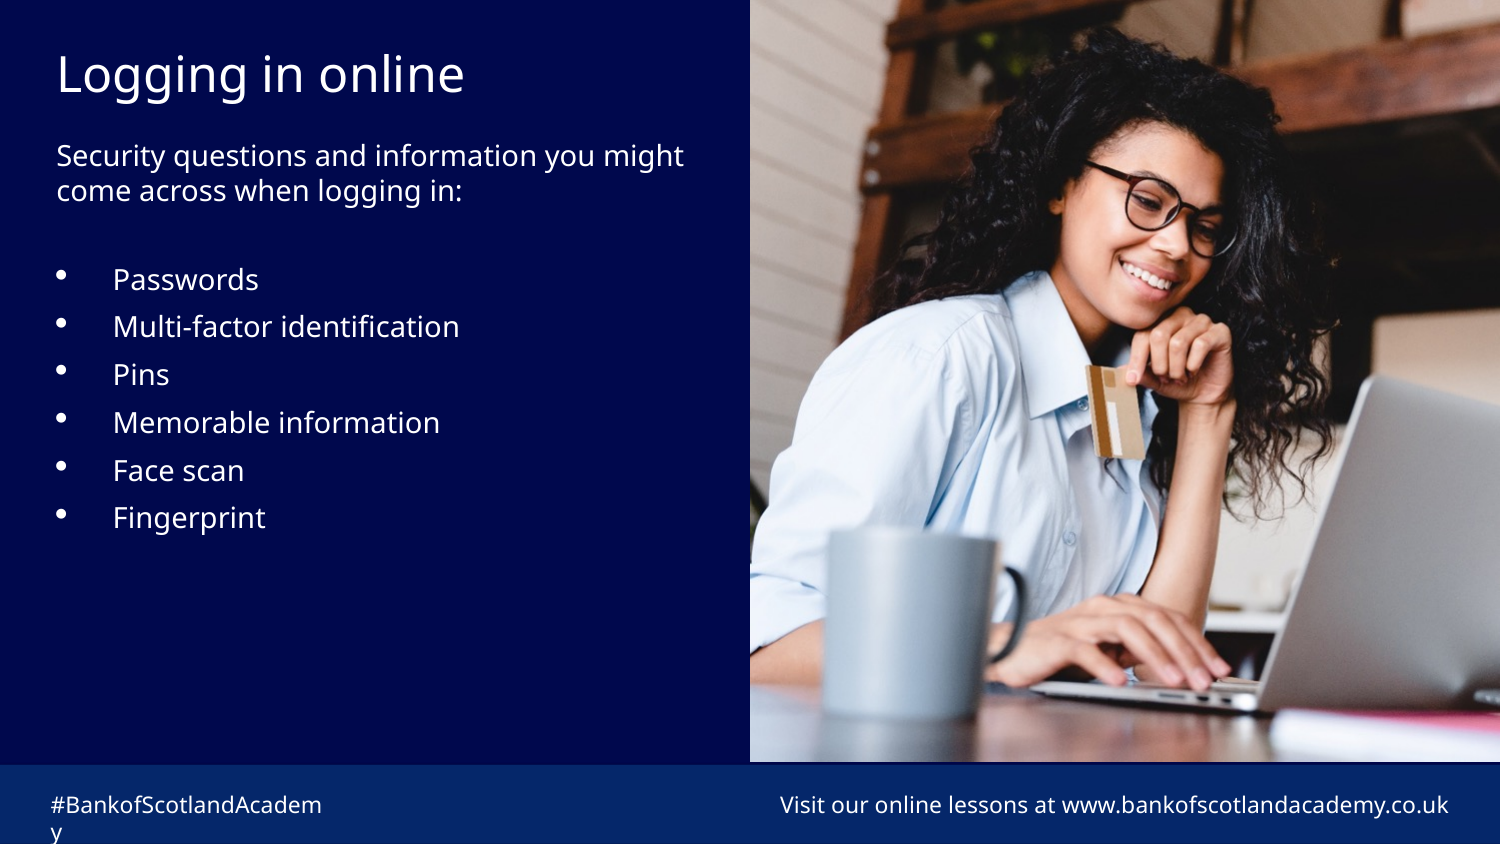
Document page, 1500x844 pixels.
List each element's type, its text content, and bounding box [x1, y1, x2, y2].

title Logging in online [41, 41, 721, 112]
picture [749, 0, 1500, 763]
list Security questions and information you might come across when logging in: Passwords Multi-factor identification Pins Memorable information Face scan Fingerprint [41, 129, 721, 623]
